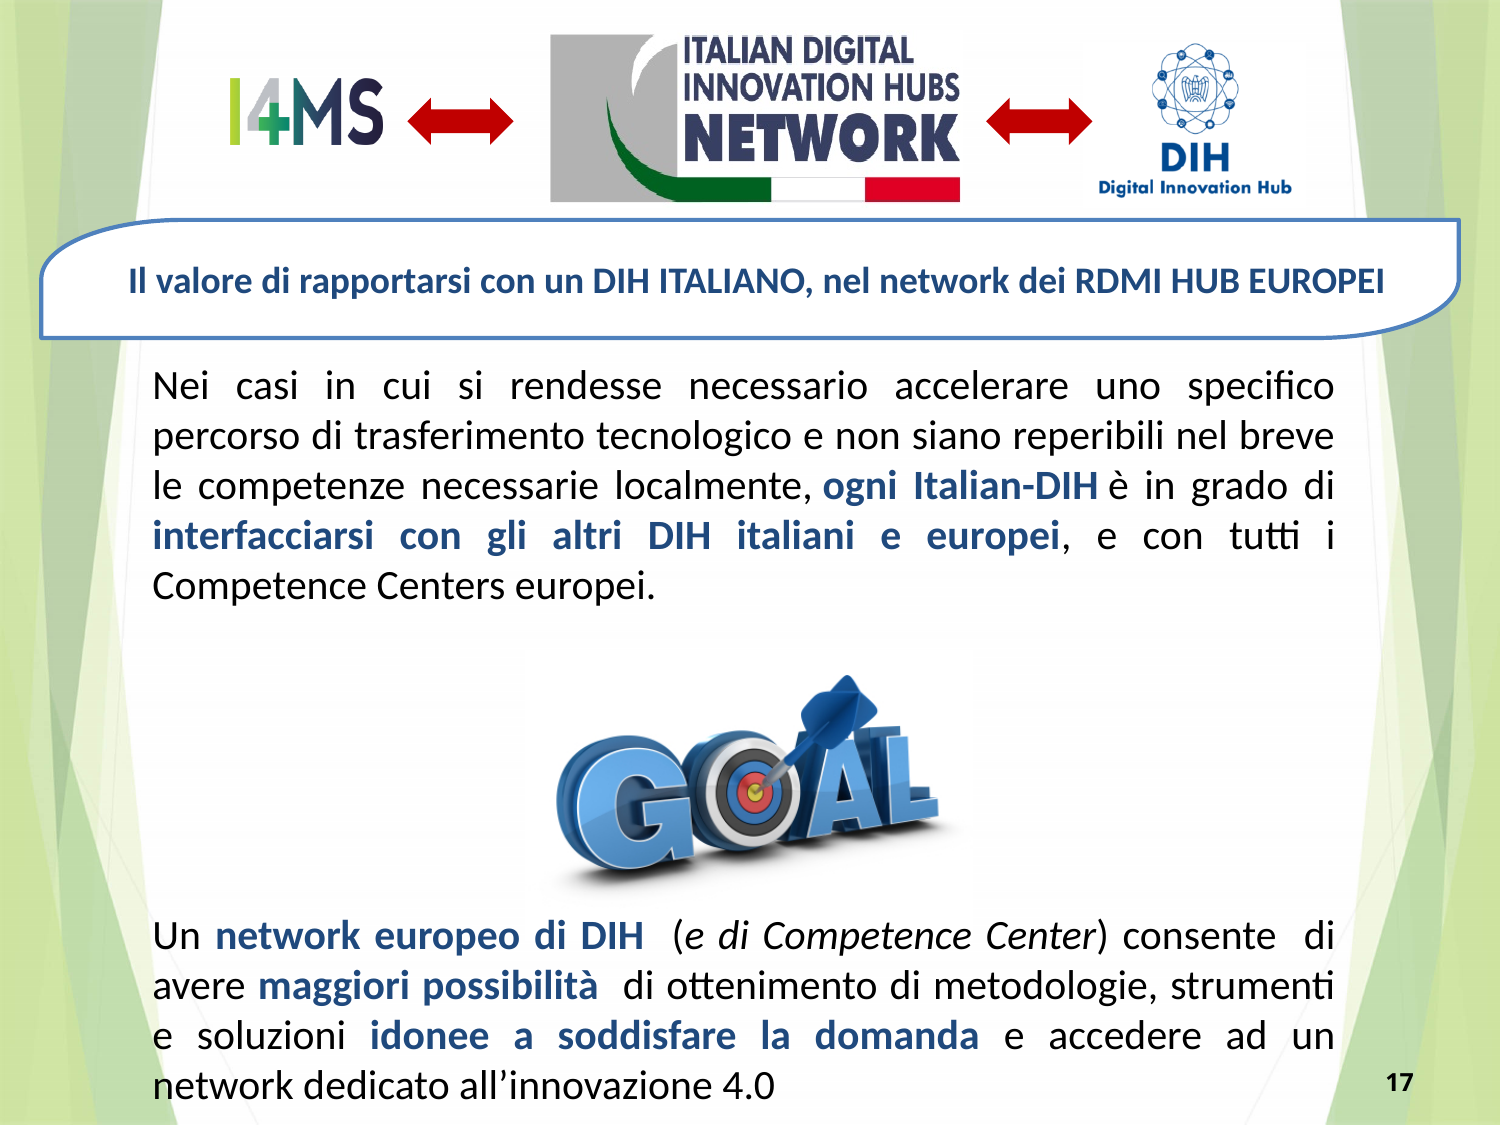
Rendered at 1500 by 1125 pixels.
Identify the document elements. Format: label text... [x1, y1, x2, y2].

picture [0, 0, 1500, 1125]
text_box Il valore di rapportarsi con un DIH ITALIANO, nel network dei RDMI HUB EUROPEI [39, 217, 1461, 341]
slide_number 17 [1351, 1058, 1459, 1106]
text_box Nei casi in cui si rendesse necessario accelerare uno specifico percorso di trasferimento tecnologico e non siano reperibili nel breve le competenze necessarie localmente, ogni Italian-DIH è in grado di interfacciarsi con gli altri DIH italiani e europei, e con tutti i Competence Centers europei. Un network europeo di DIH (e di Competence Center) consente di avere maggiori possibilità di ottenimento di metodologie, strumenti e soluzioni idonee a soddisfare la domanda e accedere ad un network dedicato all’innovazione 4.0 [137, 349, 1351, 1116]
text_box [984, 95, 1078, 147]
text_box [405, 95, 516, 147]
